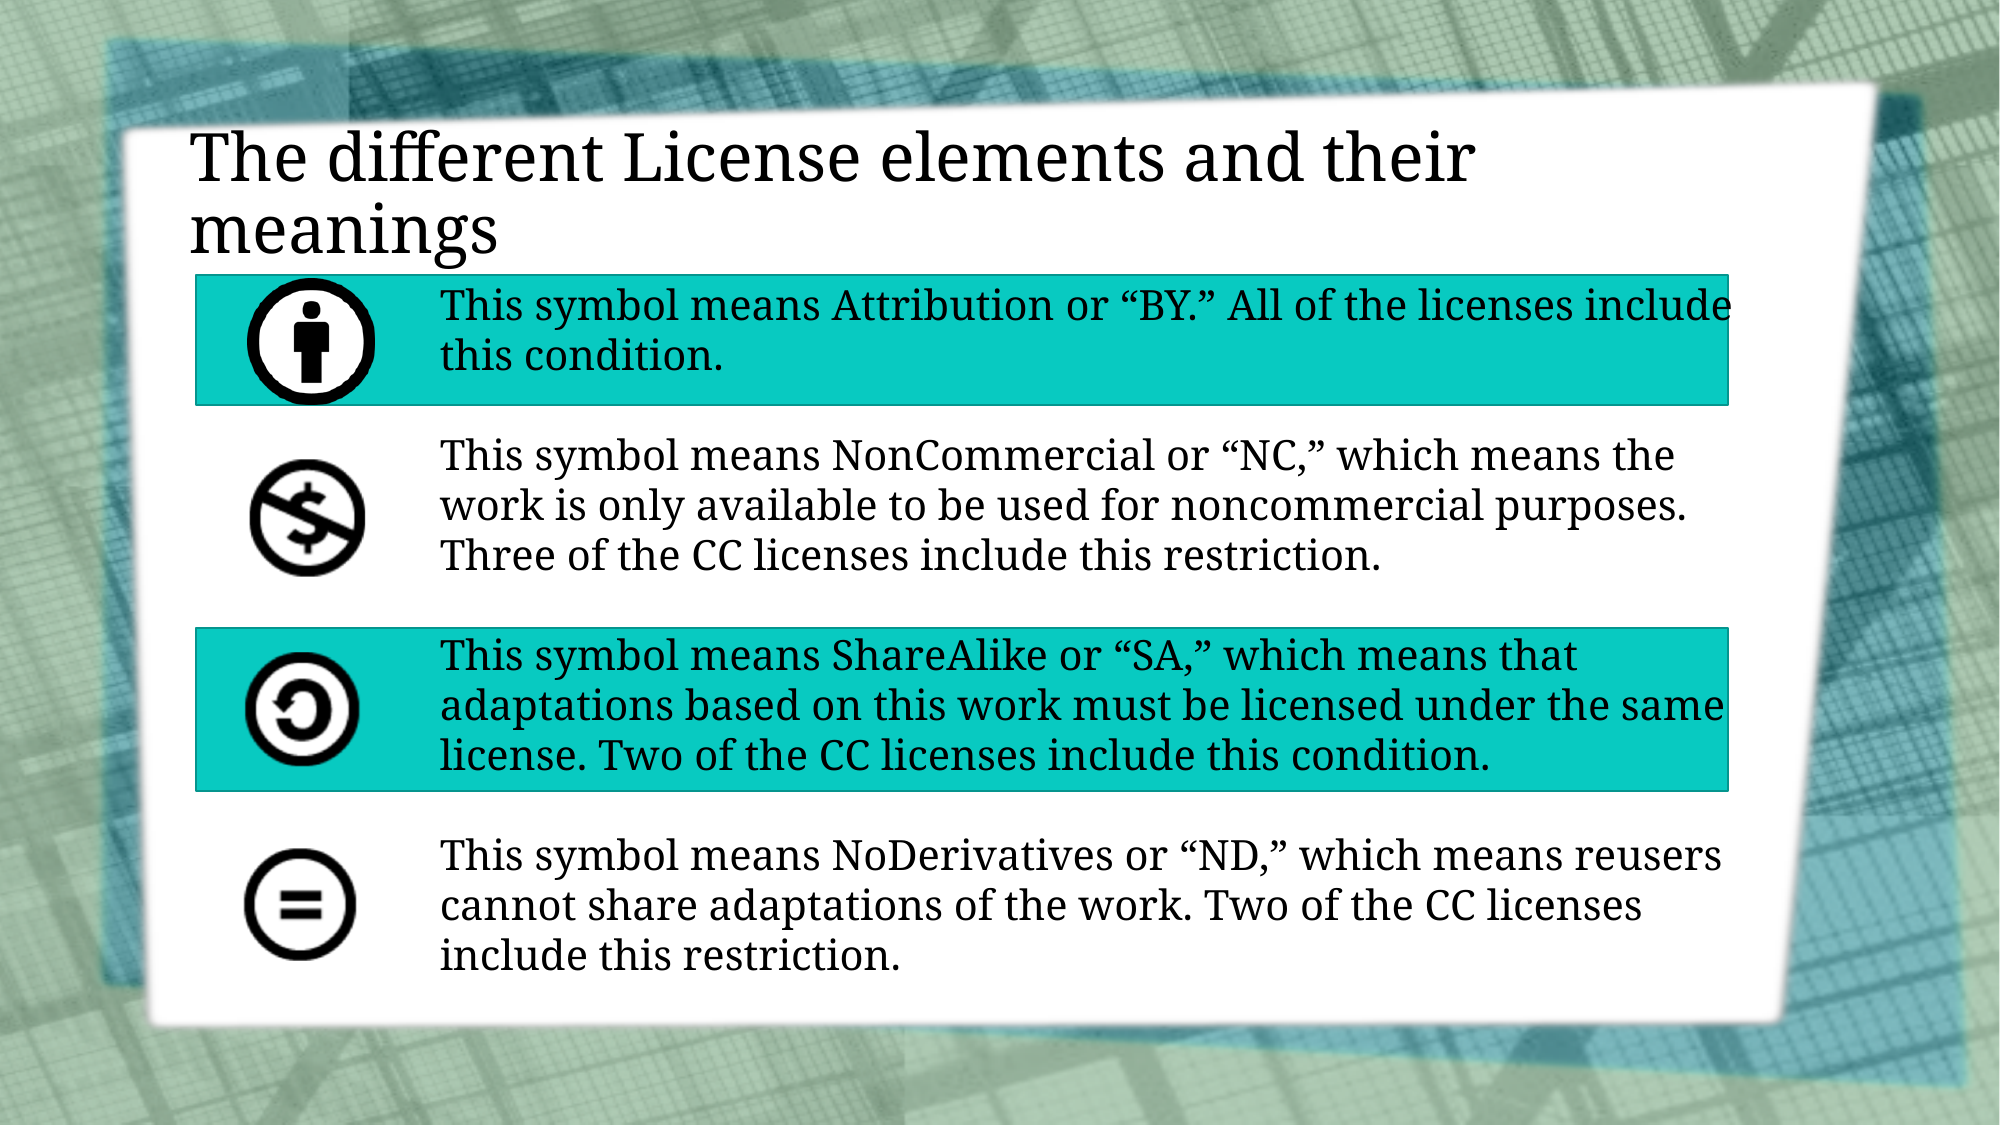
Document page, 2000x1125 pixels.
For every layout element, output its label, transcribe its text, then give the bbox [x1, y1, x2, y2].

title The different License elements and their meanings [174, 87, 1750, 275]
picture [0, 0, 2000, 1125]
text_box [195, 275, 424, 406]
text_box [195, 627, 424, 792]
text_box This symbol means Attribution or “BY.” All of the licenses include this condition. This symbol means NonCommercial or “NC,” which means the work is only available to be used for noncommercial purposes. Three of the CC licenses include this restriction. This symbol means ShareAlike or “SA,” which means that adaptations based on this work must be licensed under the same license. Two of the CC licenses include this condition. This symbol means NoDerivatives or “ND,” which means reusers cannot share adaptations of the work. Two of the CC licenses include this restriction. [424, 181, 1750, 987]
